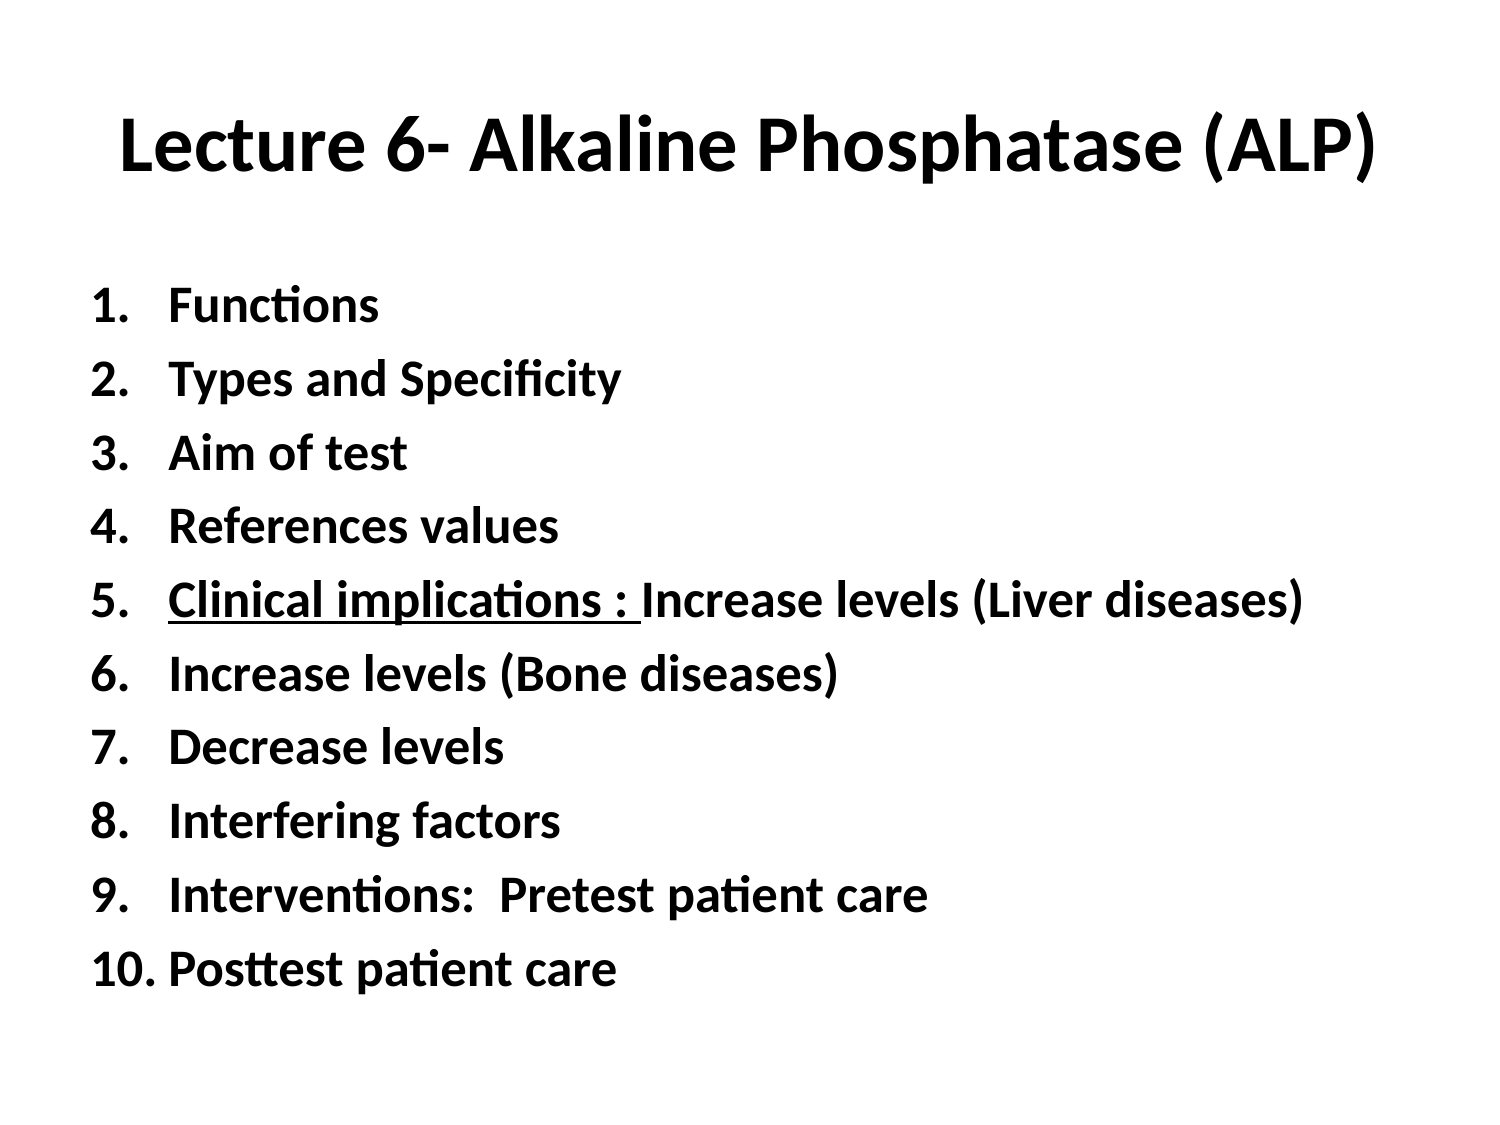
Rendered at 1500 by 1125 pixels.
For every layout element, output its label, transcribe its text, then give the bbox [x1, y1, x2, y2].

list Functions Types and Specificity Aim of test References values Clinical implications : Increase levels (Liver diseases) Increase levels (Bone diseases) Decrease levels Interfering factors Interventions: Pretest patient care Posttest patient care [75, 262, 1425, 1005]
title Lecture 6- Alkaline Phosphatase (ALP) [75, 45, 1425, 233]
